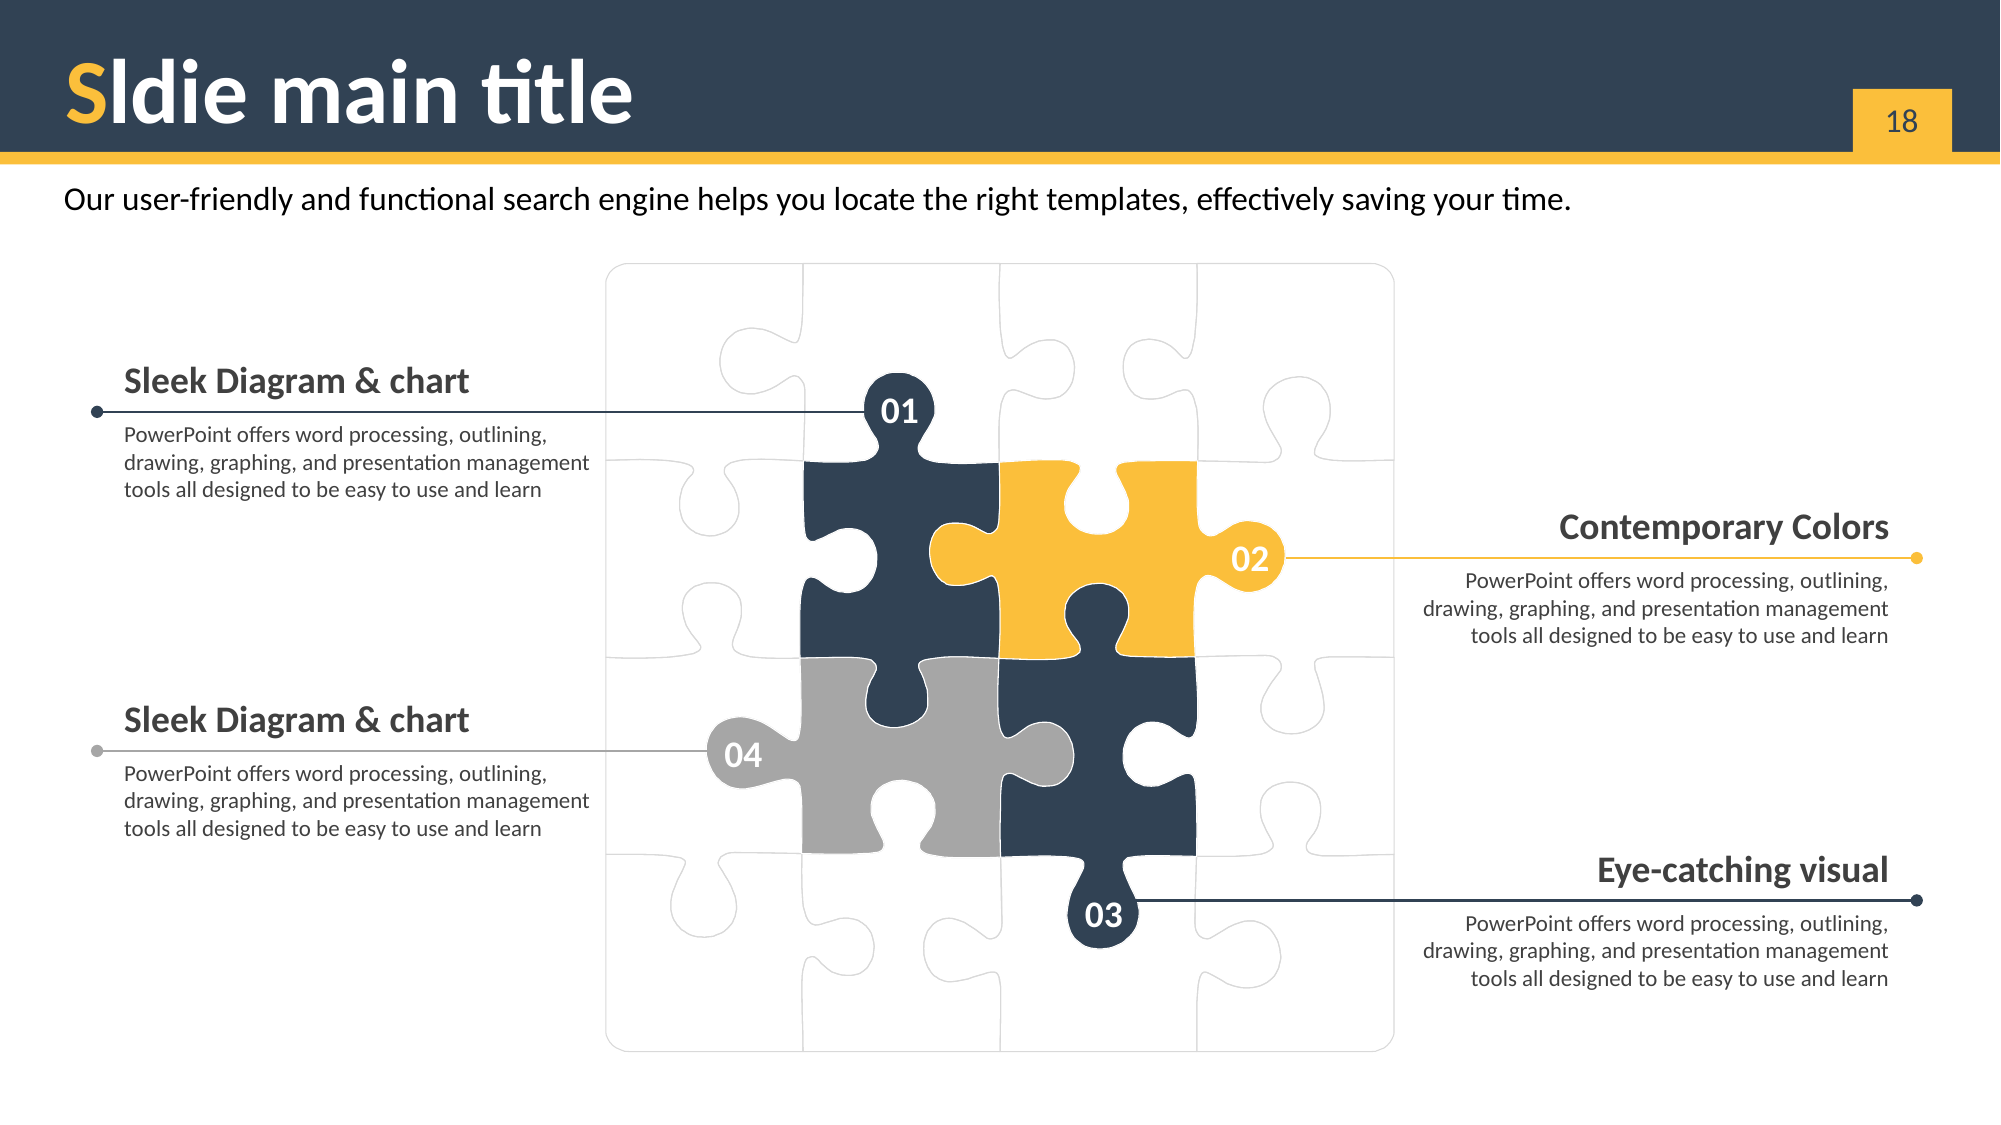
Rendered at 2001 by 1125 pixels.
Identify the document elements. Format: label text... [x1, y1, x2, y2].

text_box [605, 263, 1394, 1052]
slide_number 18 [1843, 88, 1961, 149]
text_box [96, 692, 723, 850]
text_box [1134, 842, 1917, 1000]
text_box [1286, 499, 1917, 657]
list Sldie main title [50, 37, 1878, 134]
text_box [96, 353, 866, 511]
text_box Our user-friendly and functional search engine helps you locate the right templates, effectively saving your time. [49, 168, 1933, 225]
